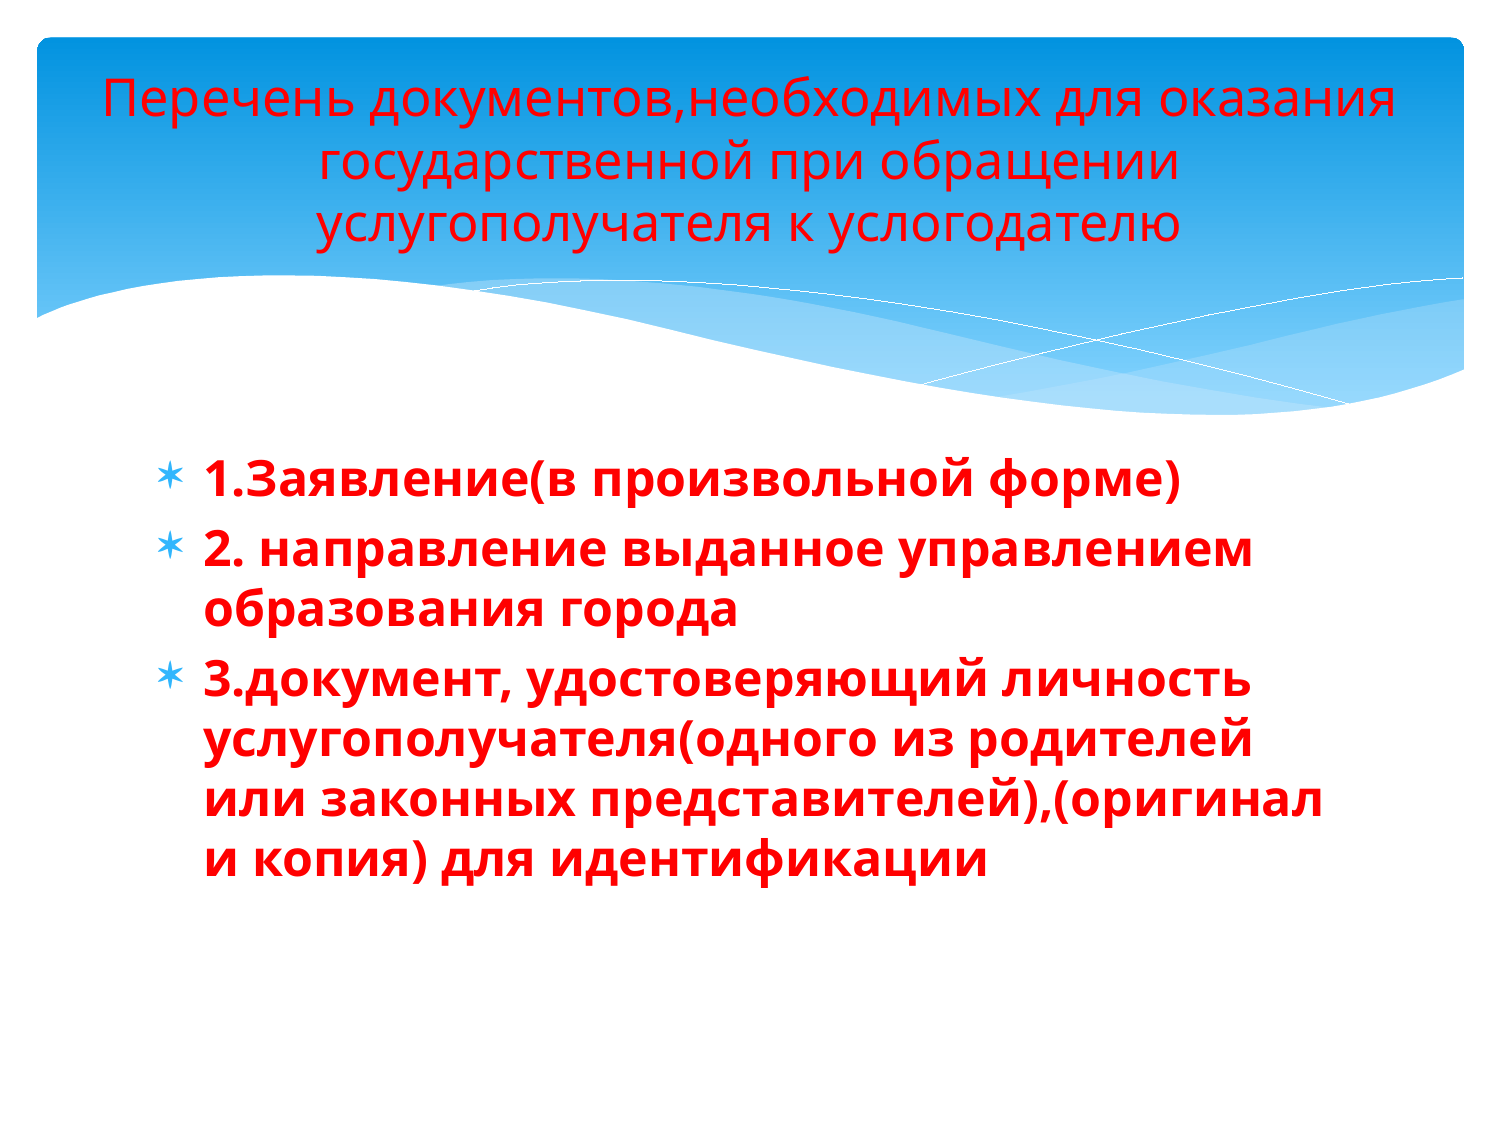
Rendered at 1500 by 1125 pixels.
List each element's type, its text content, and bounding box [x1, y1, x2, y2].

list 1.Заявление(в произвольной форме) 2. направление выданное управлением образования города 3.документ, удостоверяющий личность услугополучателя(одного из родителей или законных представителей),(оригинал и копия) для идентификации [143, 438, 1359, 1005]
title Перечень документов,необходимых для оказания государственной при обращении услугополучателя к услогодателю [75, 55, 1425, 261]
